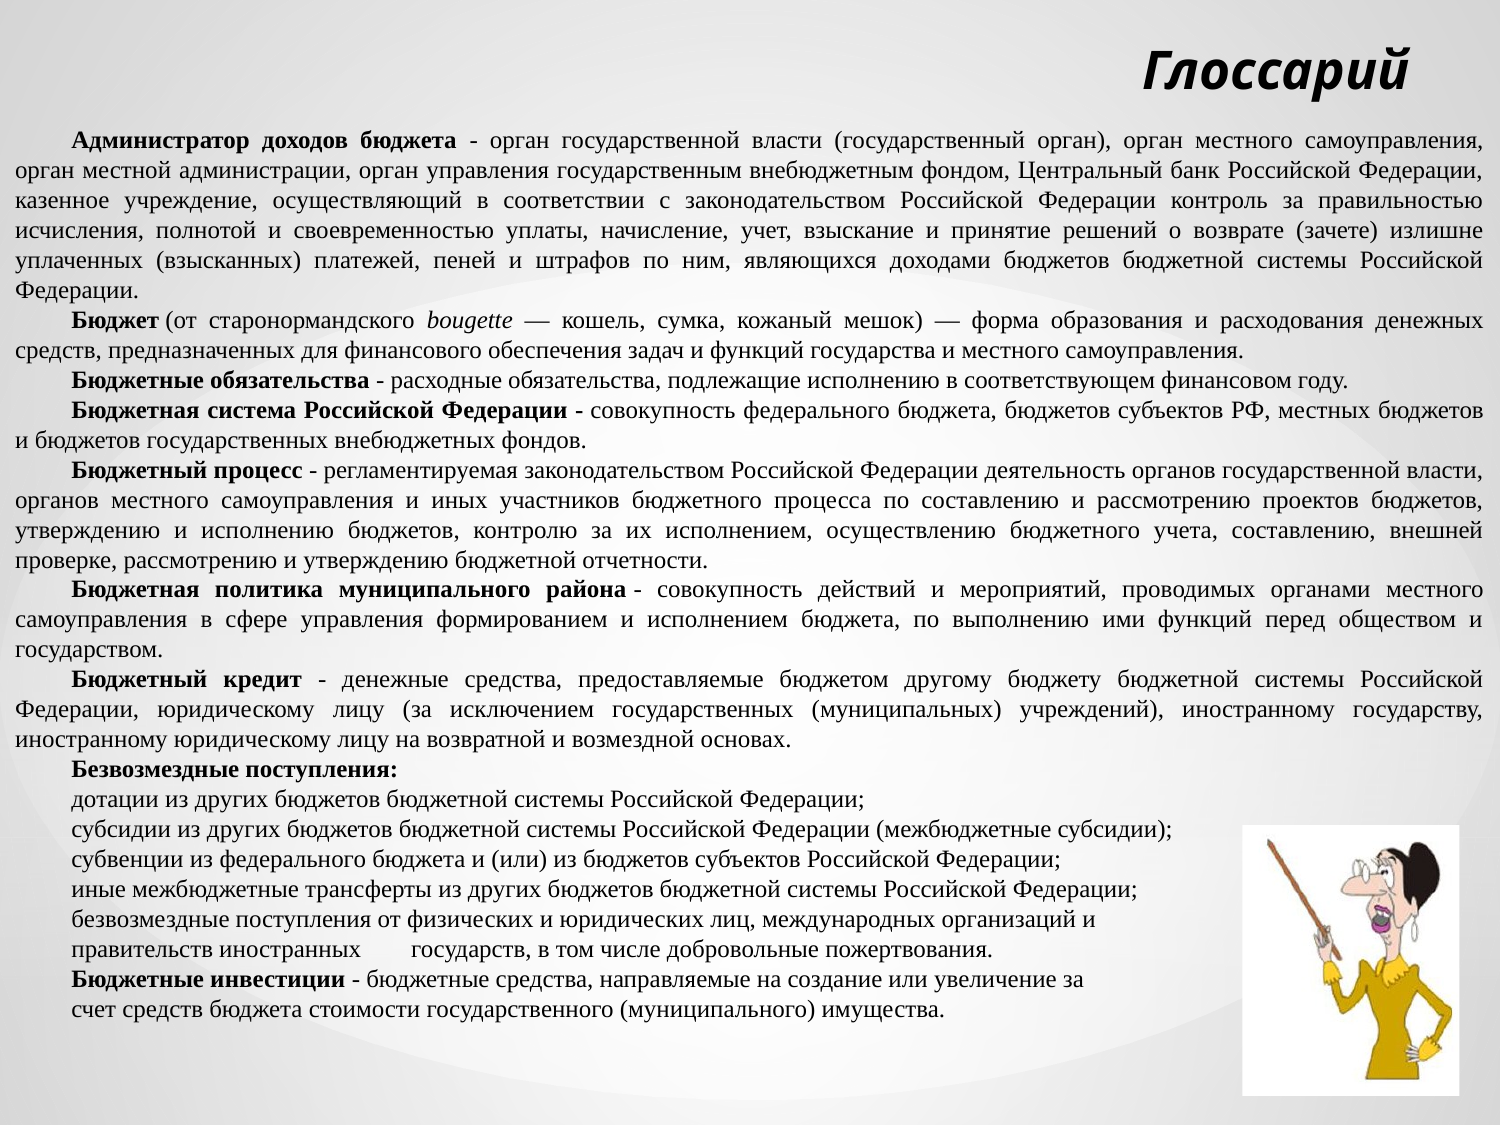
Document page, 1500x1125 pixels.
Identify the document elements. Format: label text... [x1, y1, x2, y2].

text_box Администратор доходов бюджета - орган государственной власти (государственный орган), орган местного самоуправления, орган местной администрации, орган управления государственным внебюджетным фондом, Центральный банк Российской Федерации, казенное учреждение, осуществляющий в соответствии с законодательством Российской Федерации контроль за правильностью исчисления, полнотой и своевременностью уплаты, начисление, учет, взыскание и принятие решений о возврате (зачете) излишне уплаченных (взысканных) платежей, пеней и штрафов по ним, являющихся доходами бюджетов бюджетной системы Российской Федерации. Бюджет (от старонормандского bougette — кошель, сумка, кожаный мешок) — форма образования и расходования денежных средств, предназначенных для финансового обеспечения задач и функций государства и местного самоуправления. Бюджетные обязательства - расходные обязательства, подлежащие исполнению в соответствующем финансовом году. Бюджетная система Российской Федерации - совокупность федерального бюджета, бюджетов субъектов РФ, местных бюджетов и бюджетов государственных внебюджетных фондов. Бюджетный процесс - регламентируемая законодательством Российской Федерации деятельность органов государственной власти, органов местного самоуправления и иных участников бюджетного процесса по составлению и рассмотрению проектов бюджетов, утверждению и исполнению бюджетов, контролю за их исполнением, осуществлению бюджетного учета, составлению, внешней проверке, рассмотрению и утверждению бюджетной отчетности. Бюджетная политика муниципального района - совокупность действий и мероприятий, проводимых органами местного самоуправления в сфере управления формированием и исполнением бюджета, по выполнению ими функций перед обществом и государством. Бюджетный кредит - денежные средства, предоставляемые бюджетом другому бюджету бюджетной системы Российской Федерации, юридическому лицу (за исключением государственных (муниципальных) учреждений), иностранному государству, иностранному юридическому лицу на возвратной и возмездной основах. Безвозмездные поступления: дотации из других бюджетов бюджетной системы Российской Федерации; субсидии из других бюджетов бюджетной системы Российской Федерации (межбюджетные субсидии); субвенции из федерального бюджета и (или) из бюджетов субъектов Российской Федерации; иные межбюджетные трансферты из других бюджетов бюджетной системы Российской Федерации; безвозмездные поступления от физических и юридических лиц, международных организаций и правительств иностранных государств, в том числе добровольные пожертвования. Бюджетные инвестиции - бюджетные средства, направляемые на создание или увеличение за счет средств бюджета стоимости государственного (муниципального) имущества. [0, 116, 1500, 1125]
title Глоссарий [75, 28, 1425, 109]
picture [1242, 825, 1460, 1097]
